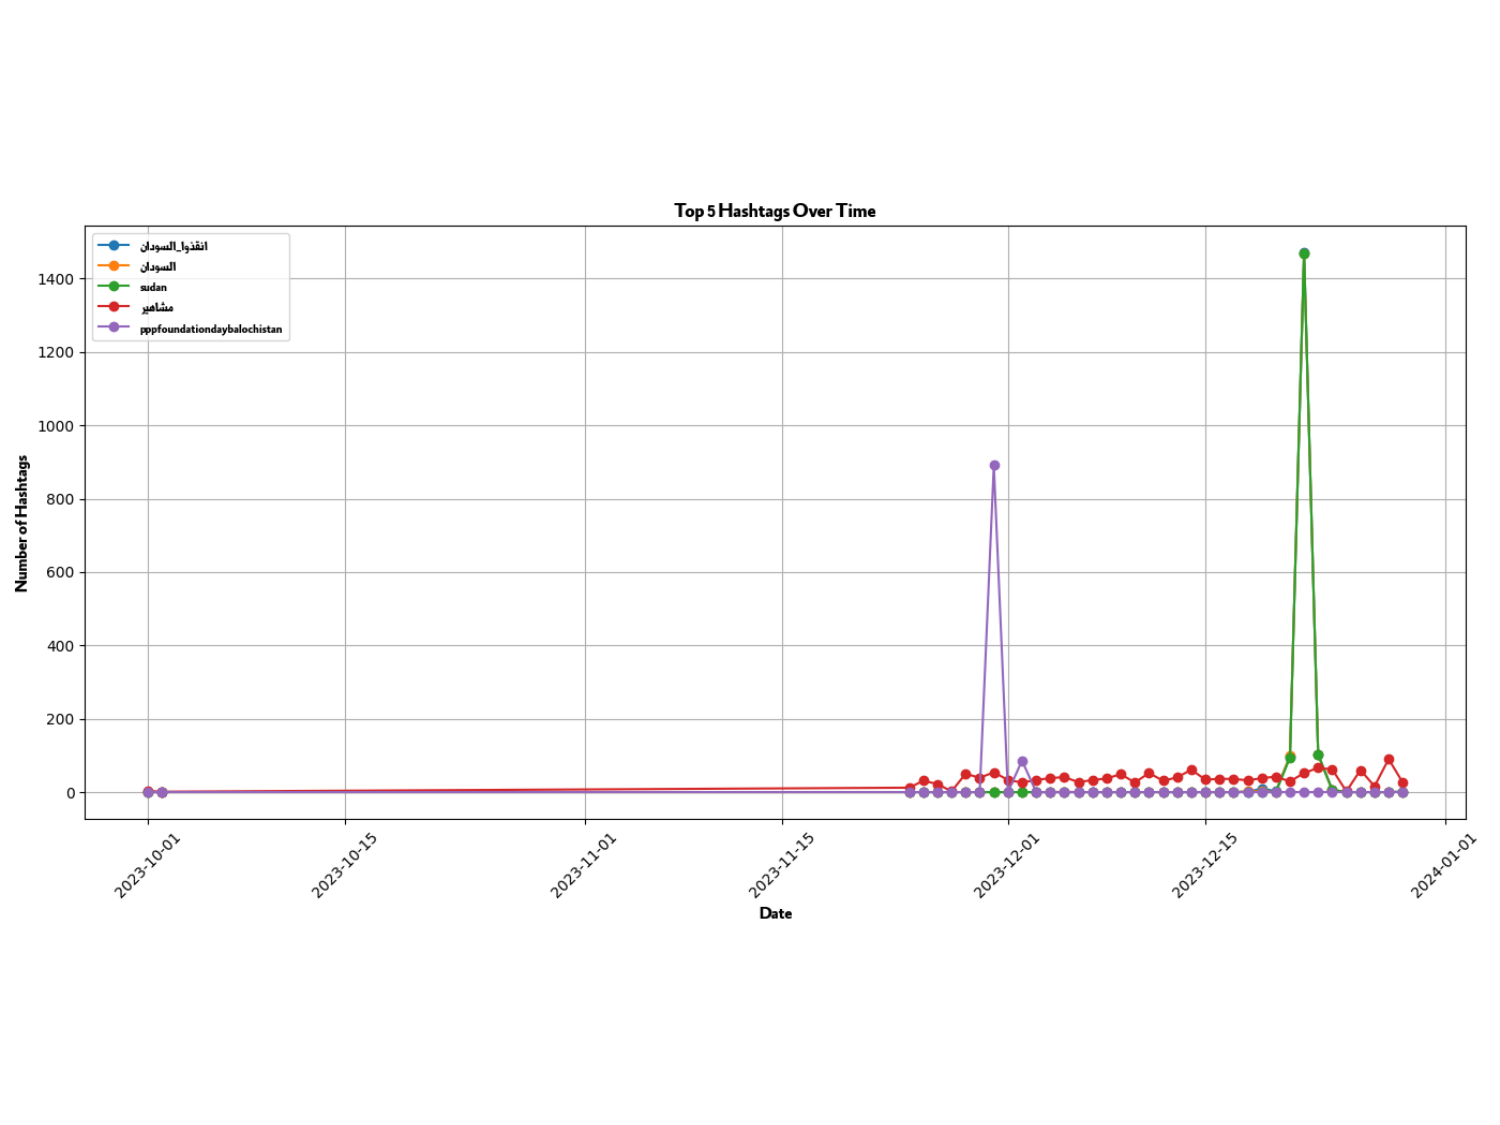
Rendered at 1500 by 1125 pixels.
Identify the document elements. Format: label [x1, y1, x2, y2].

picture [0, 187, 1500, 938]
